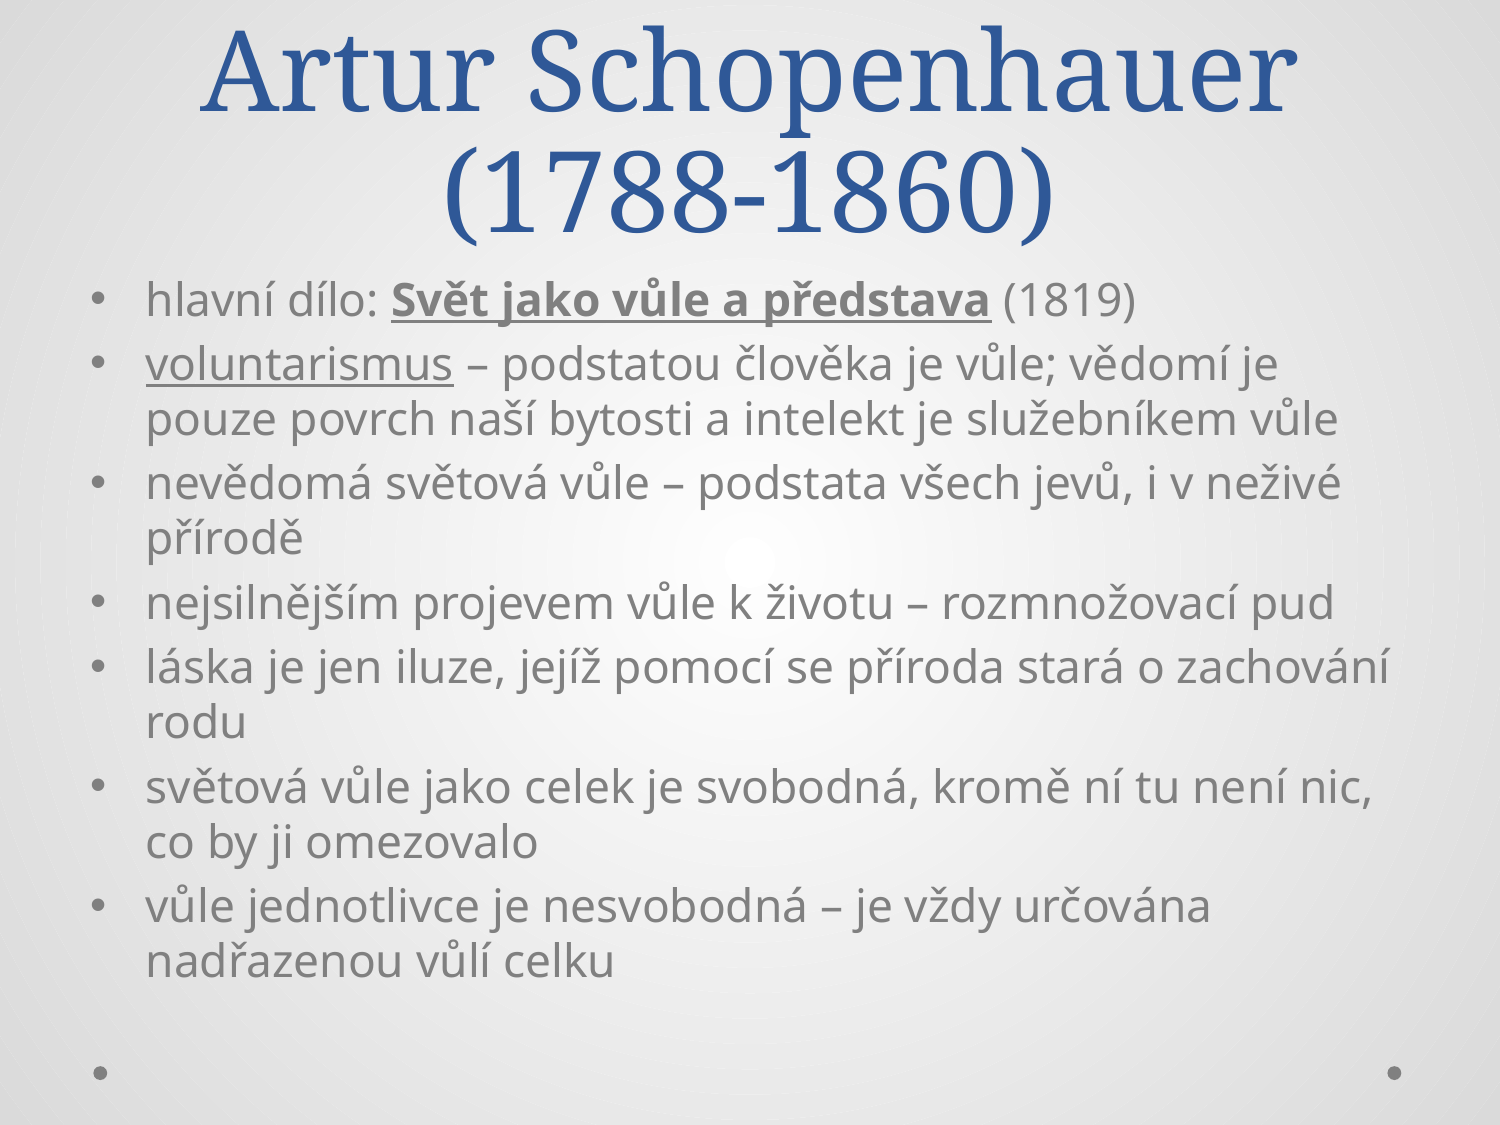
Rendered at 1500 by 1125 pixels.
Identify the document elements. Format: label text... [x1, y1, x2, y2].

list hlavní dílo: Svět jako vůle a představa (1819) voluntarismus – podstatou člověka je vůle; vědomí je pouze povrch naší bytosti a intelekt je služebníkem vůle nevědomá světová vůle – podstata všech jevů, i v neživé přírodě nejsilnějším projevem vůle k životu – rozmnožovací pud láska je jen iluze, jejíž pomocí se příroda stará o zachování rodu světová vůle jako celek je svobodná, kromě ní tu není nic, co by ji omezovalo vůle jednotlivce je nesvobodná – je vždy určována nadřazenou vůlí celku [75, 262, 1425, 1005]
title Artur Schopenhauer (1788-1860) [75, 0, 1425, 262]
